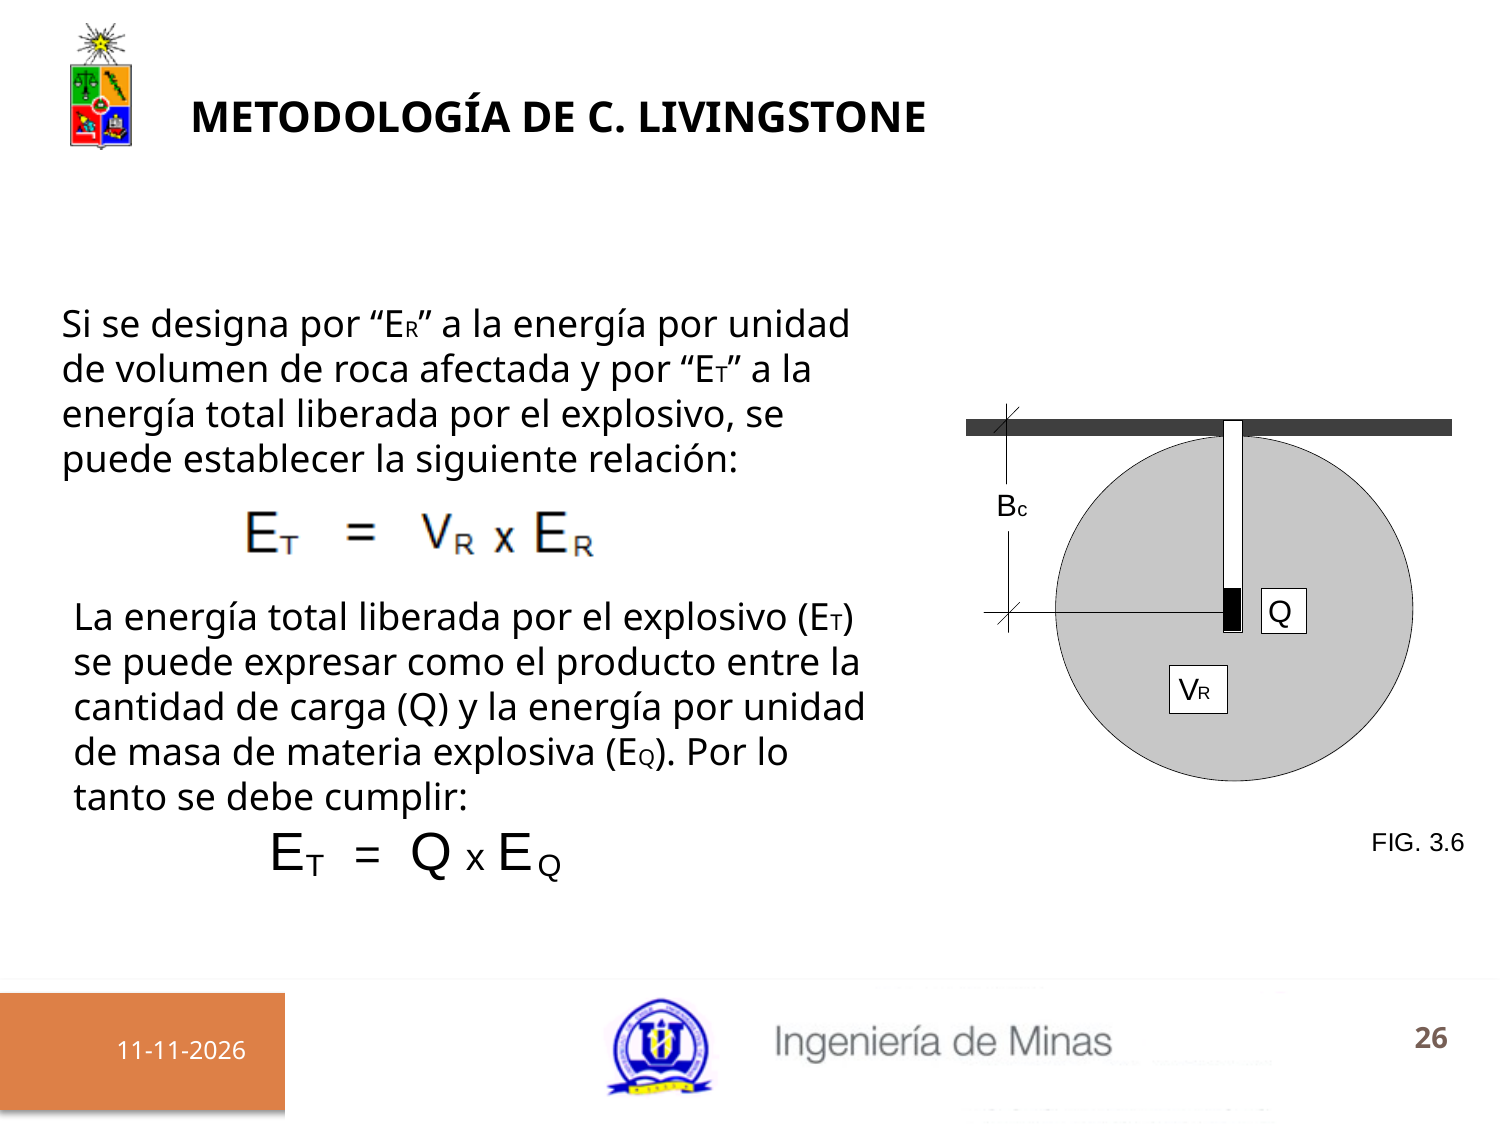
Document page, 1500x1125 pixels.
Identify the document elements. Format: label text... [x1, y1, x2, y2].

picture [69, 23, 132, 151]
text_box Si se designa por “ER” a la energía por unidad de volumen de roca afectada y por “ET” a la energía total liberada por el explosivo, se puede establecer la siguiente relación: [46, 292, 879, 488]
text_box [913, 327, 1500, 891]
text_box La energía total liberada por el explosivo (ET) se puede expresar como el producto entre la cantidad de carga (Q) y la energía por unidad de masa de materia explosiva (EQ). Por lo tanto se debe cumplir: [58, 585, 891, 826]
picture [234, 491, 612, 569]
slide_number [12, 995, 279, 1108]
picture [245, 819, 640, 886]
text_box Metodología de c. livingstone [175, 81, 1266, 148]
picture [285, 980, 1500, 1125]
